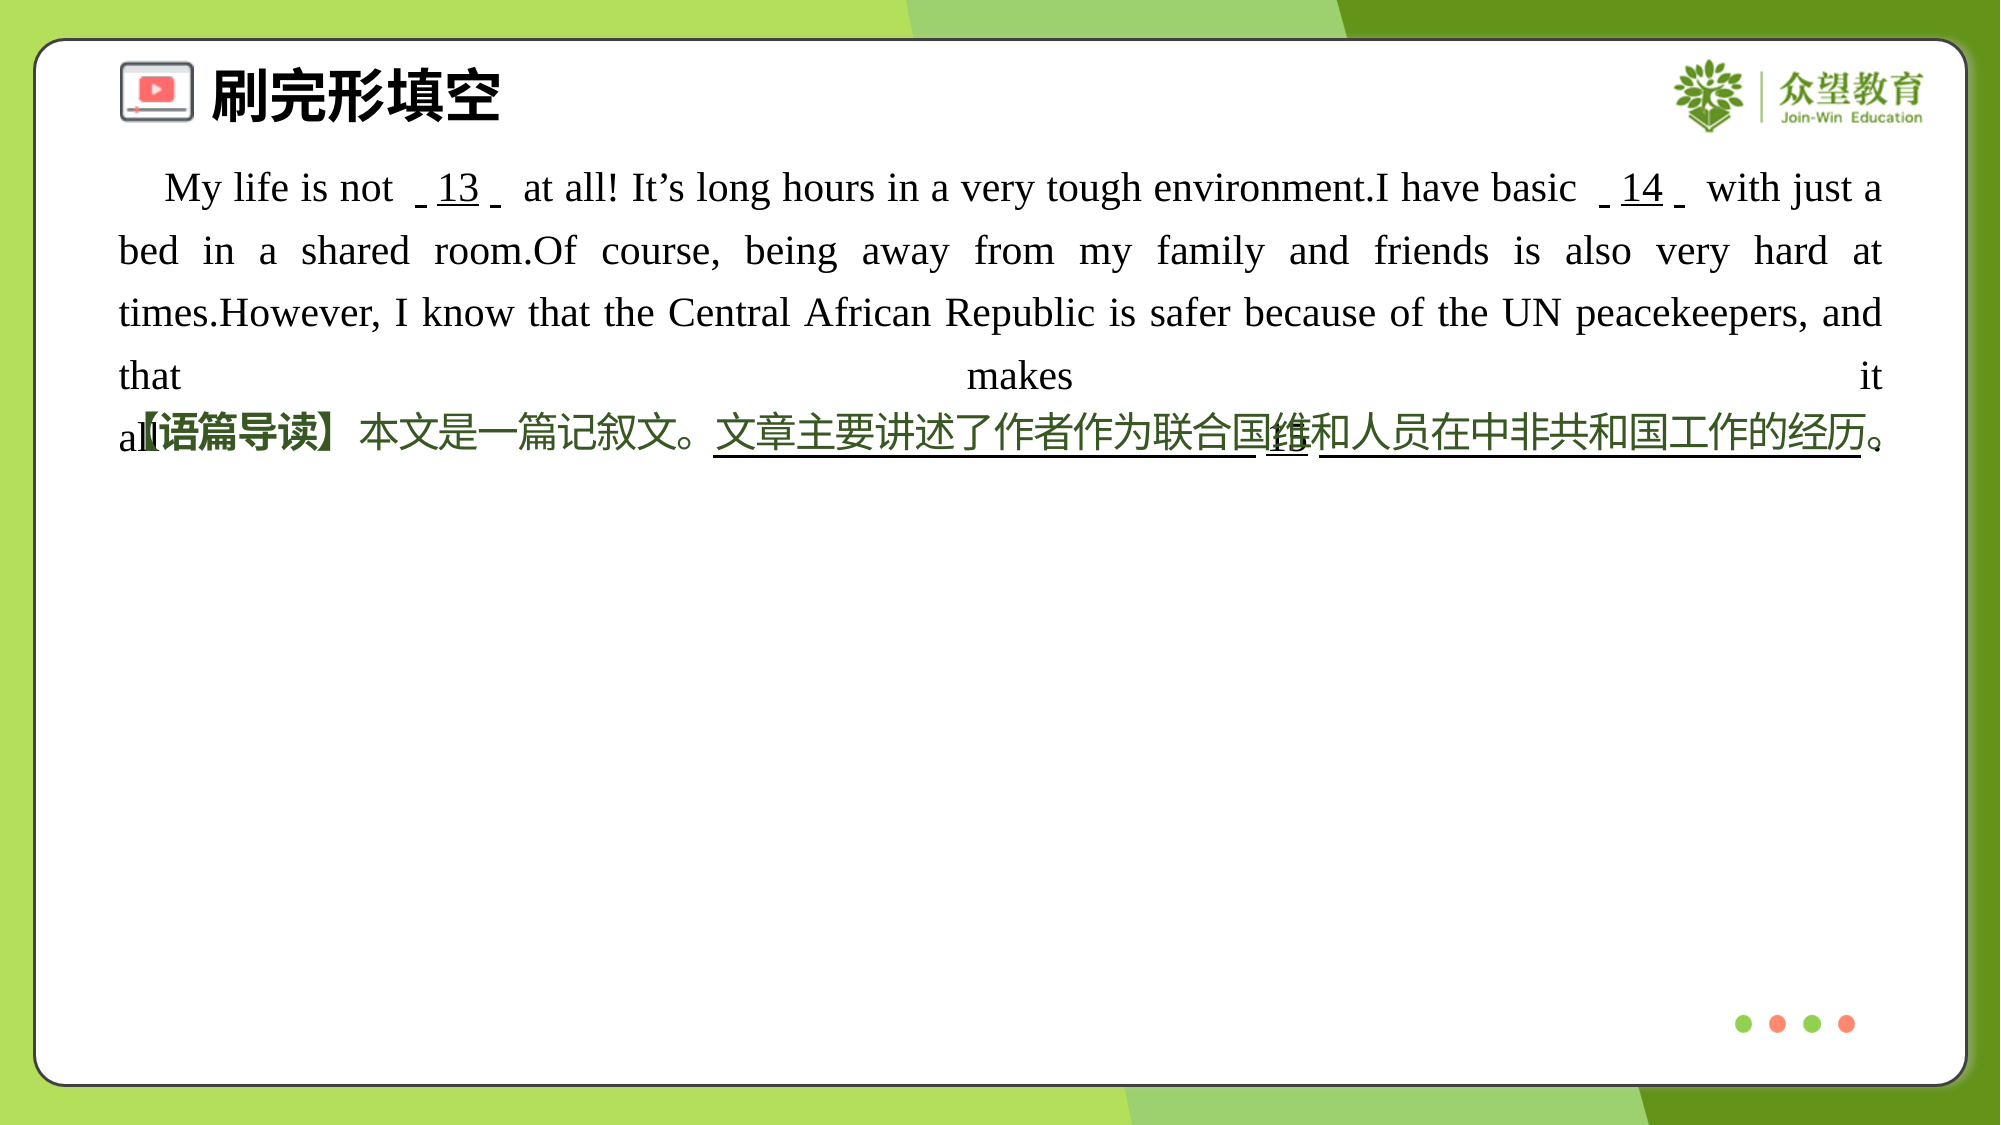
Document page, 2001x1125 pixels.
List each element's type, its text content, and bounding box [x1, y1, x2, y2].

text_box 【语篇导读】本文是一篇记叙文。文章主要讲述了作者作为联合国维和人员在中非共和国工作的经历。 [118, 393, 1918, 451]
text_box My life is not . .13. . at all! It’s long hours in a very tough environment.I have basic . .14. . with just a bed in a shared room.Of course, being away from my family and friends is also very hard at times.However, I know that the Central African Republic is safer because of the UN peacekeepers, and that makes it all . .15. ..#5 [118, 147, 1883, 392]
picture [0, 0, 2000, 1125]
